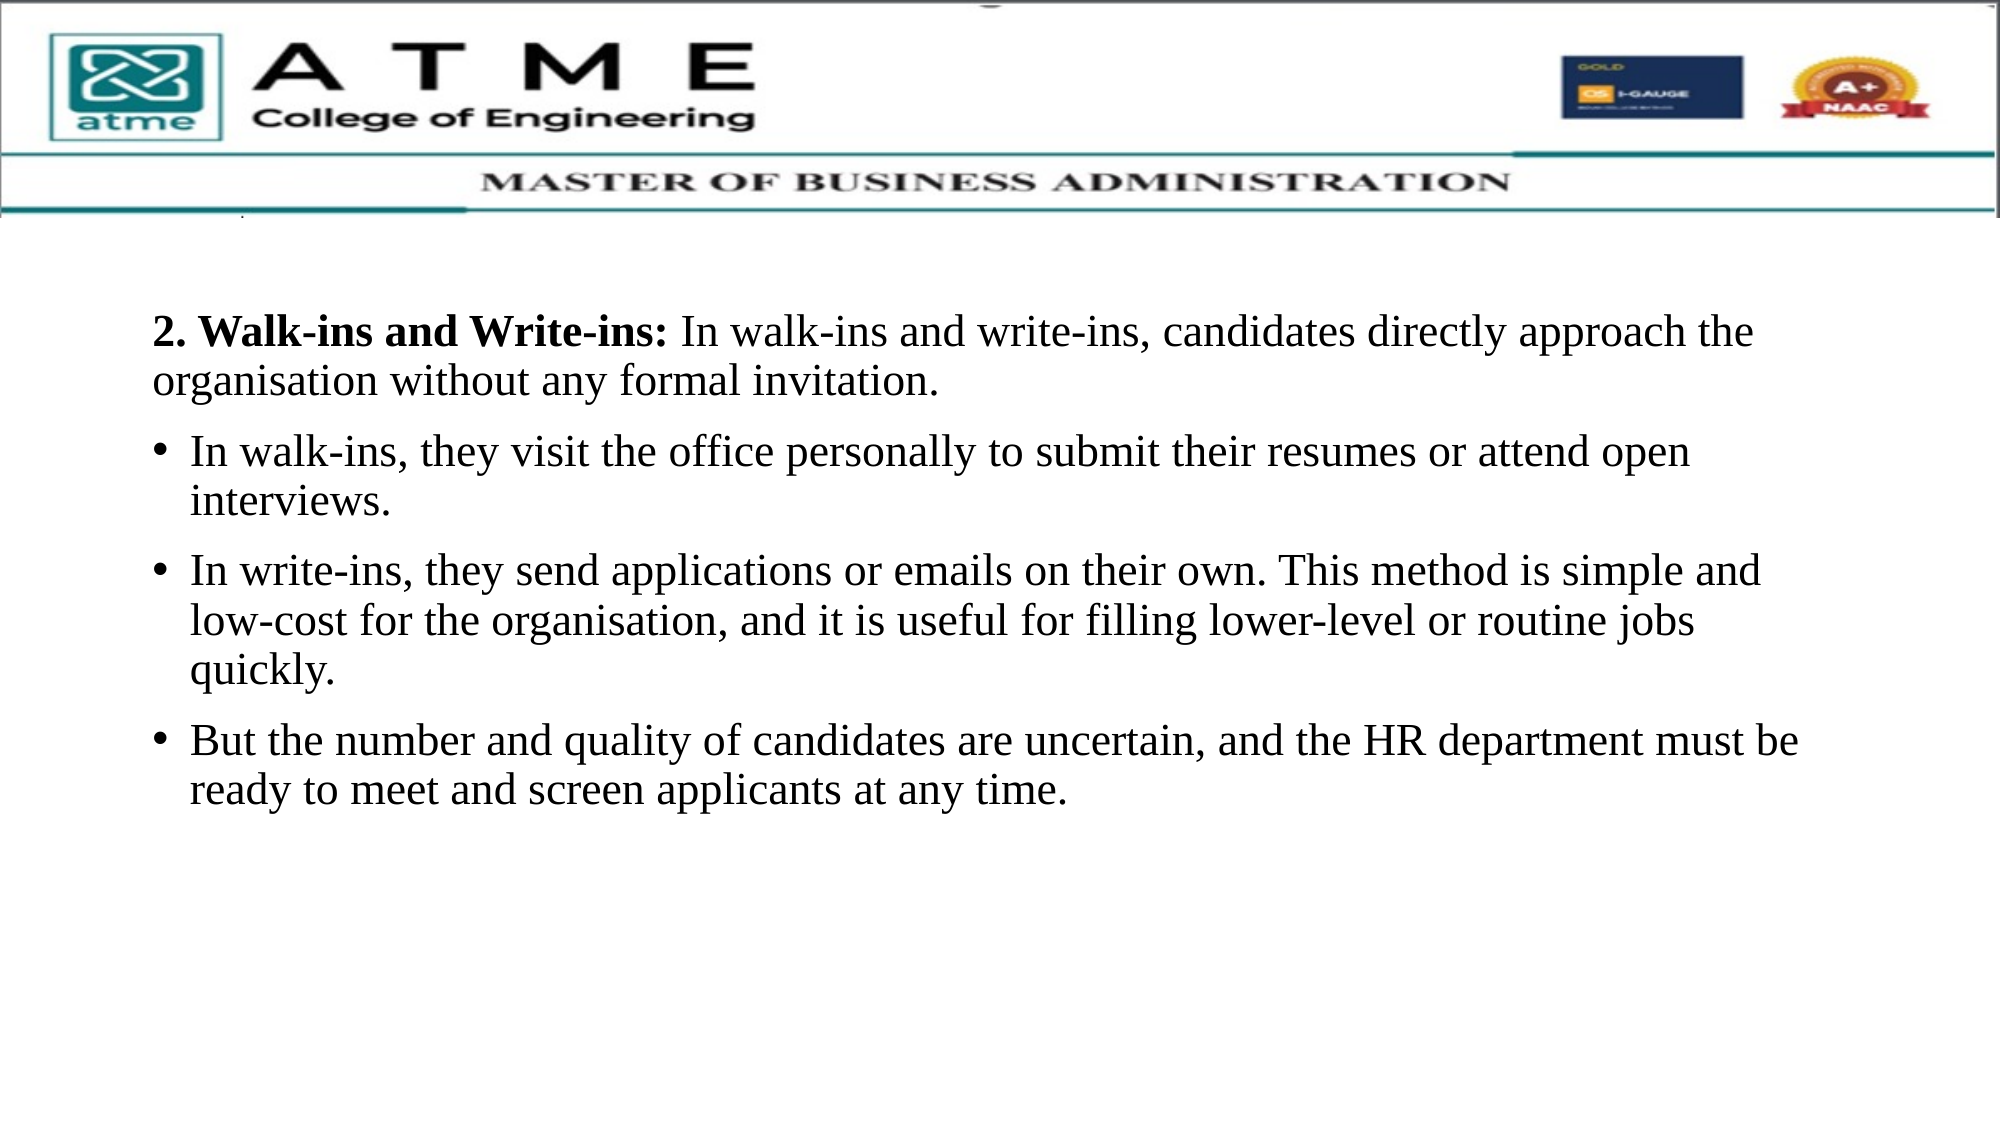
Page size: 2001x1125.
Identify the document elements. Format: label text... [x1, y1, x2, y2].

list 2. Walk-ins and Write-ins: In walk-ins and write-ins, candidates directly approach the organisation without any formal invitation. In walk-ins, they visit the office personally to submit their resumes or attend open interviews. In write-ins, they send applications or emails on their own. This method is simple and low-cost for the organisation, and it is useful for filling lower-level or routine jobs quickly. But the number and quality of candidates are uncertain, and the HR department must be ready to meet and screen applicants at any time. [137, 299, 1863, 1014]
picture [0, 0, 2000, 218]
